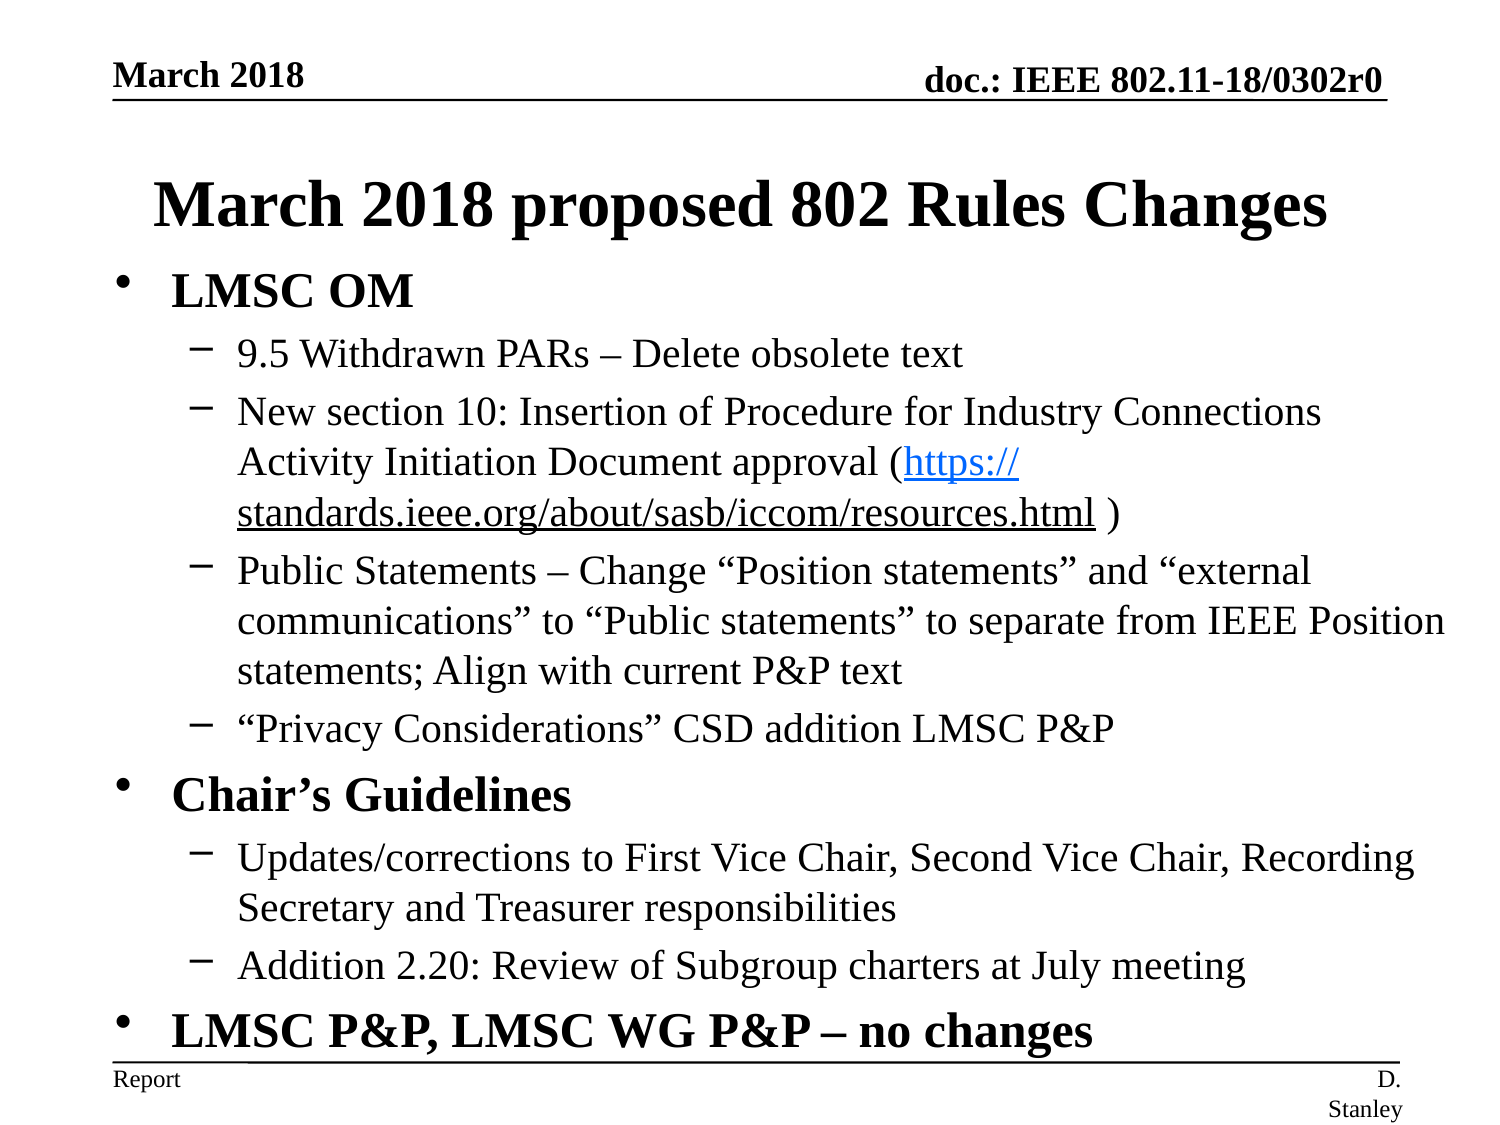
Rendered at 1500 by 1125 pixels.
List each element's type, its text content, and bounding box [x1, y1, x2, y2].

title March 2018 proposed 802 Rules Changes [24, 112, 1476, 288]
list LMSC OM 9.5 Withdrawn PARs – Delete obsolete text New section 10: Insertion of Procedure for Industry Connections Activity Initiation Document approval (https://standards.ieee.org/about/sasb/iccom/resources.html ) Public Statements – Change “Position statements” and “external communications” to “Public statements” to separate from IEEE Position statements; Align with current P&P text “Privacy Considerations” CSD addition LMSC P&P Chair’s Guidelines Updates/corrections to First Vice Chair, Second Vice Chair, Recording Secretary and Treasurer responsibilities Addition 2.20: Review of Subgroup charters at July meeting LMSC P&P, LMSC WG P&P – no changes [99, 249, 1476, 1013]
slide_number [112, 49, 401, 96]
footer D. Stanley, HP Enterprise [1324, 1061, 1402, 1093]
